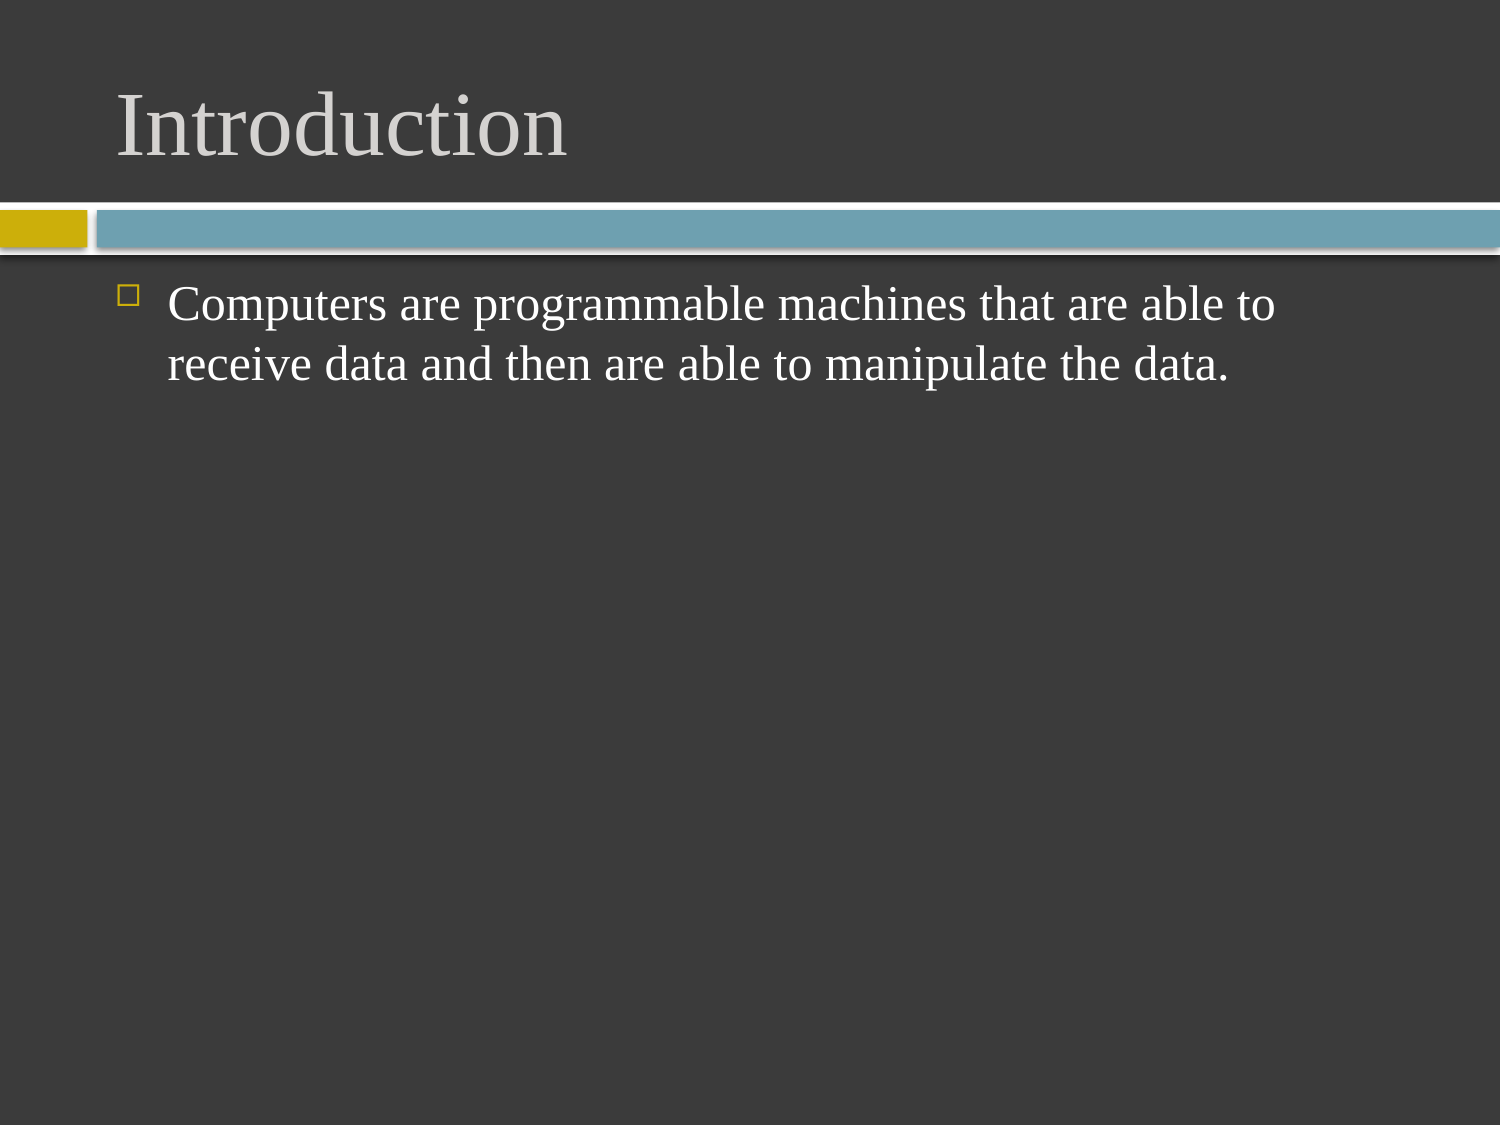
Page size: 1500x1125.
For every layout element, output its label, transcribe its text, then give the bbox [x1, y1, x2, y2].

title Introduction [100, 37, 1438, 200]
list Computers are programmable machines that are able to receive data and then are able to manipulate the data. [100, 262, 1438, 1000]
